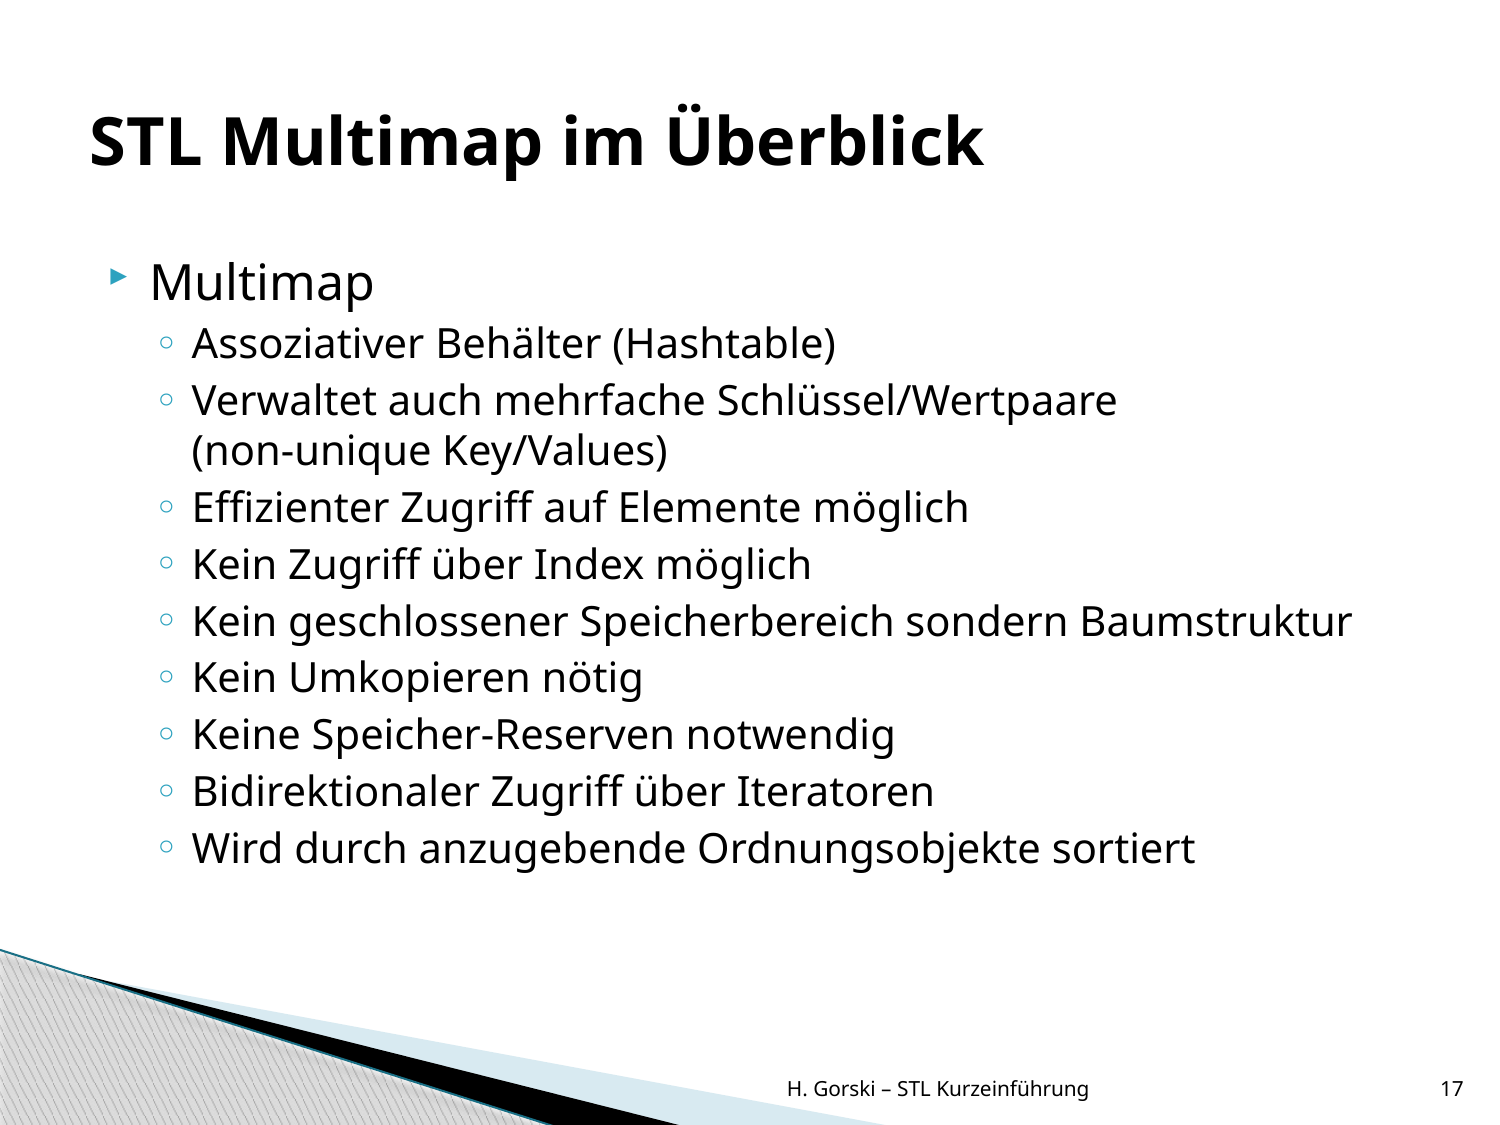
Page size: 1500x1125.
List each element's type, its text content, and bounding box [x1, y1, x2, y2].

title STL Multimap im Überblick [75, 45, 1425, 233]
slide_number 17 [1418, 1051, 1479, 1112]
list Multimap Assoziativer Behälter (Hashtable) Verwaltet auch mehrfache Schlüssel/Wertpaare (non-unique Key/Values) Effizienter Zugriff auf Elemente möglich Kein Zugriff über Index möglich Kein geschlossener Speicherbereich sondern Baumstruktur Kein Umkopieren nötig Keine Speicher-Reserven notwendig Bidirektionaler Zugriff über Iteratoren Wird durch anzugebende Ordnungsobjekte sortiert [75, 243, 1425, 986]
footer H. Gorski – STL Kurzeinführung [718, 1051, 1105, 1112]
